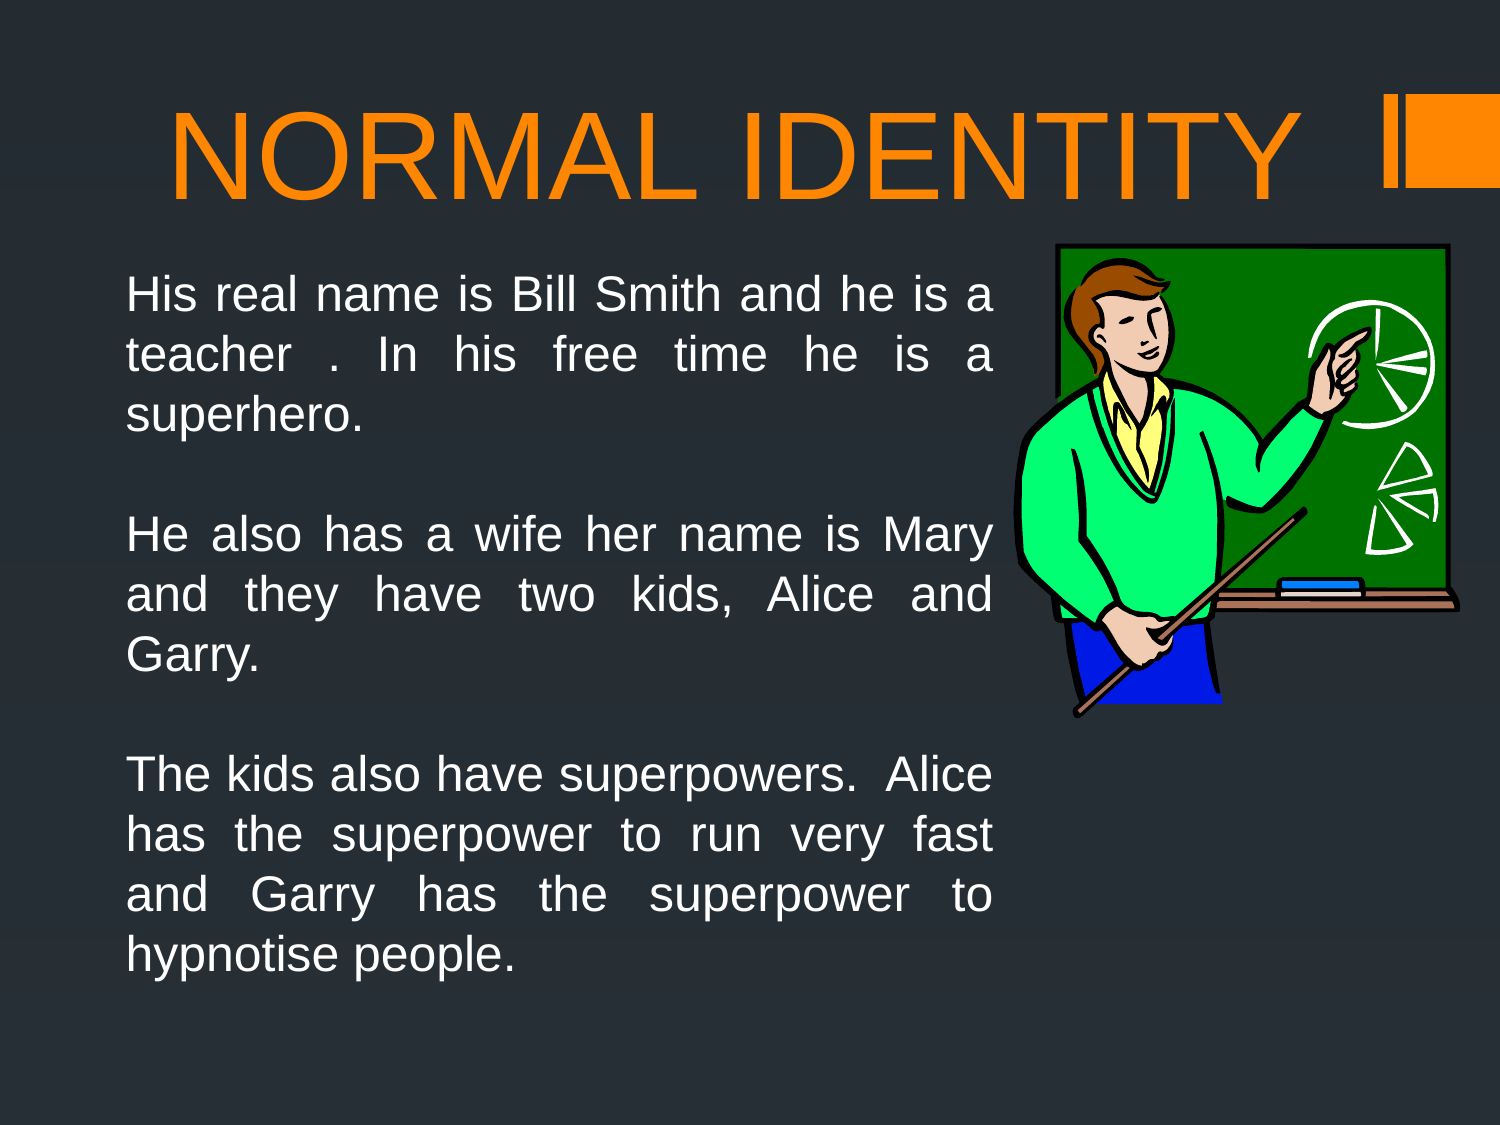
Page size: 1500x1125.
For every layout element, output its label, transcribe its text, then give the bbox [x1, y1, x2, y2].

text_box His real name is Bill Smith and he is a teacher . In his free time he is a superhero. He also has a wife her name is Mary and they have two kids, Alice and Garry. The kids also have superpowers. Alice has the superpower to run very fast and Garry has the superpower to hypnotise people. [110, 253, 1009, 989]
title Normal Identity [135, 42, 1336, 233]
picture [1012, 243, 1464, 720]
